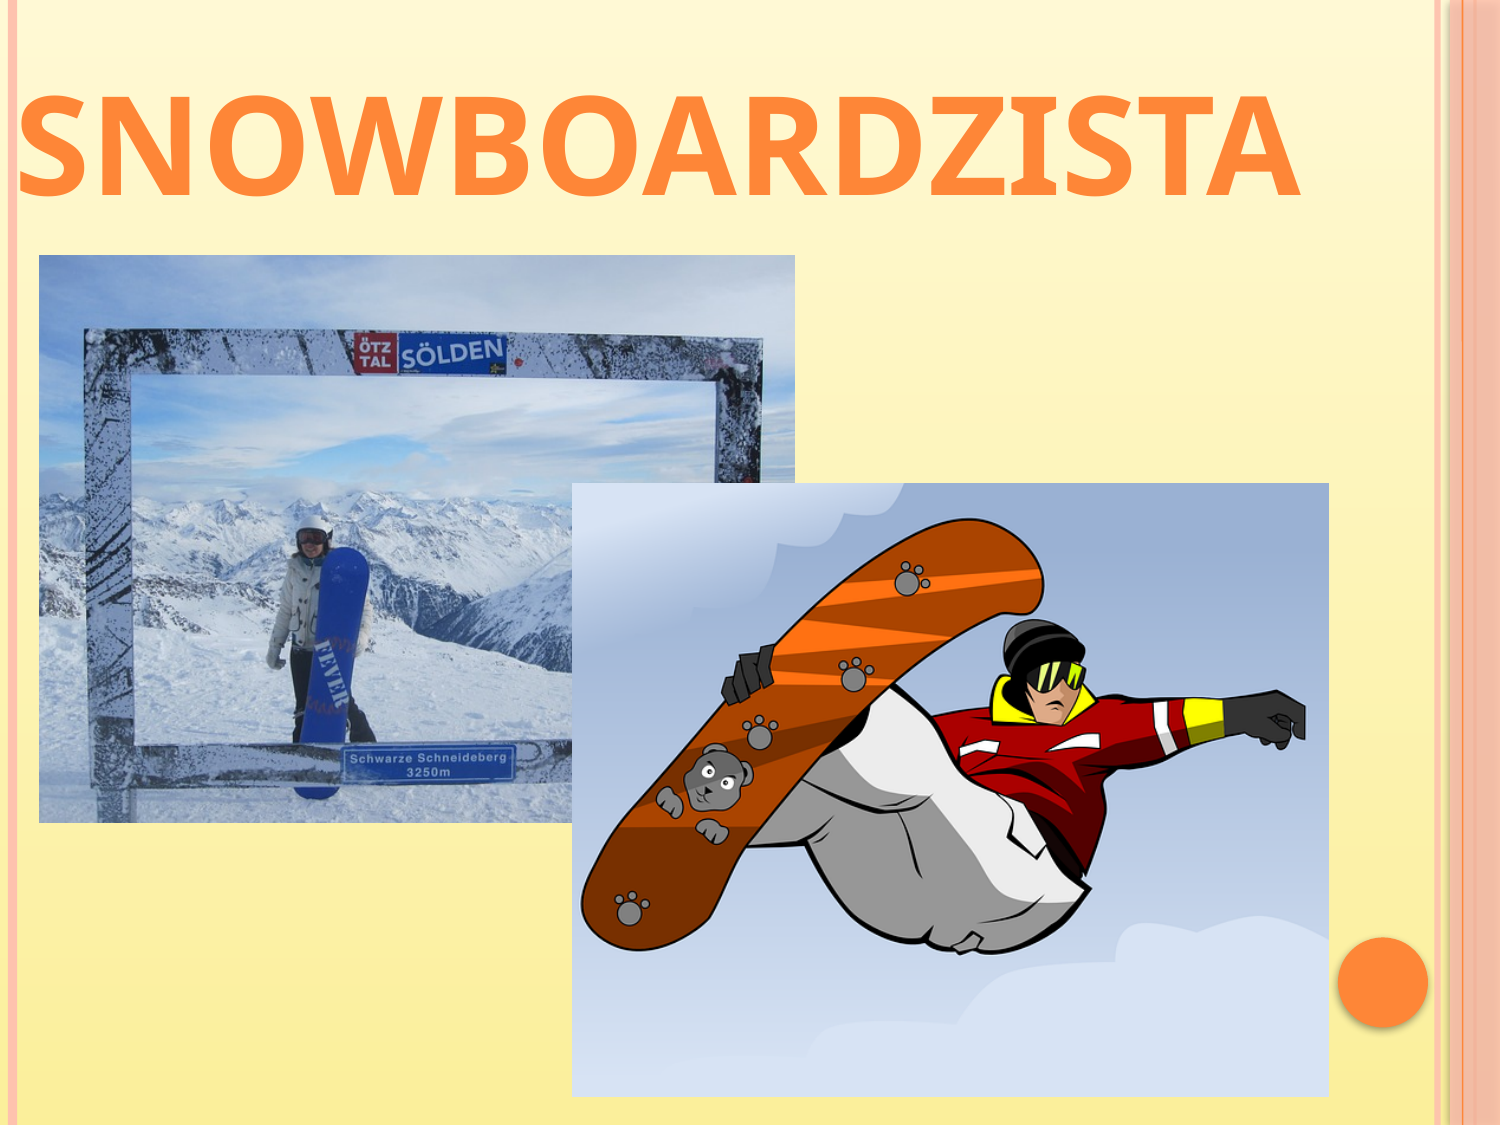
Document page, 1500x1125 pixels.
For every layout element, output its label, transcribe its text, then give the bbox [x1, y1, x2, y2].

picture [38, 254, 796, 823]
title SNOWBOARDZISTA [0, 42, 1500, 231]
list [572, 482, 1330, 1097]
